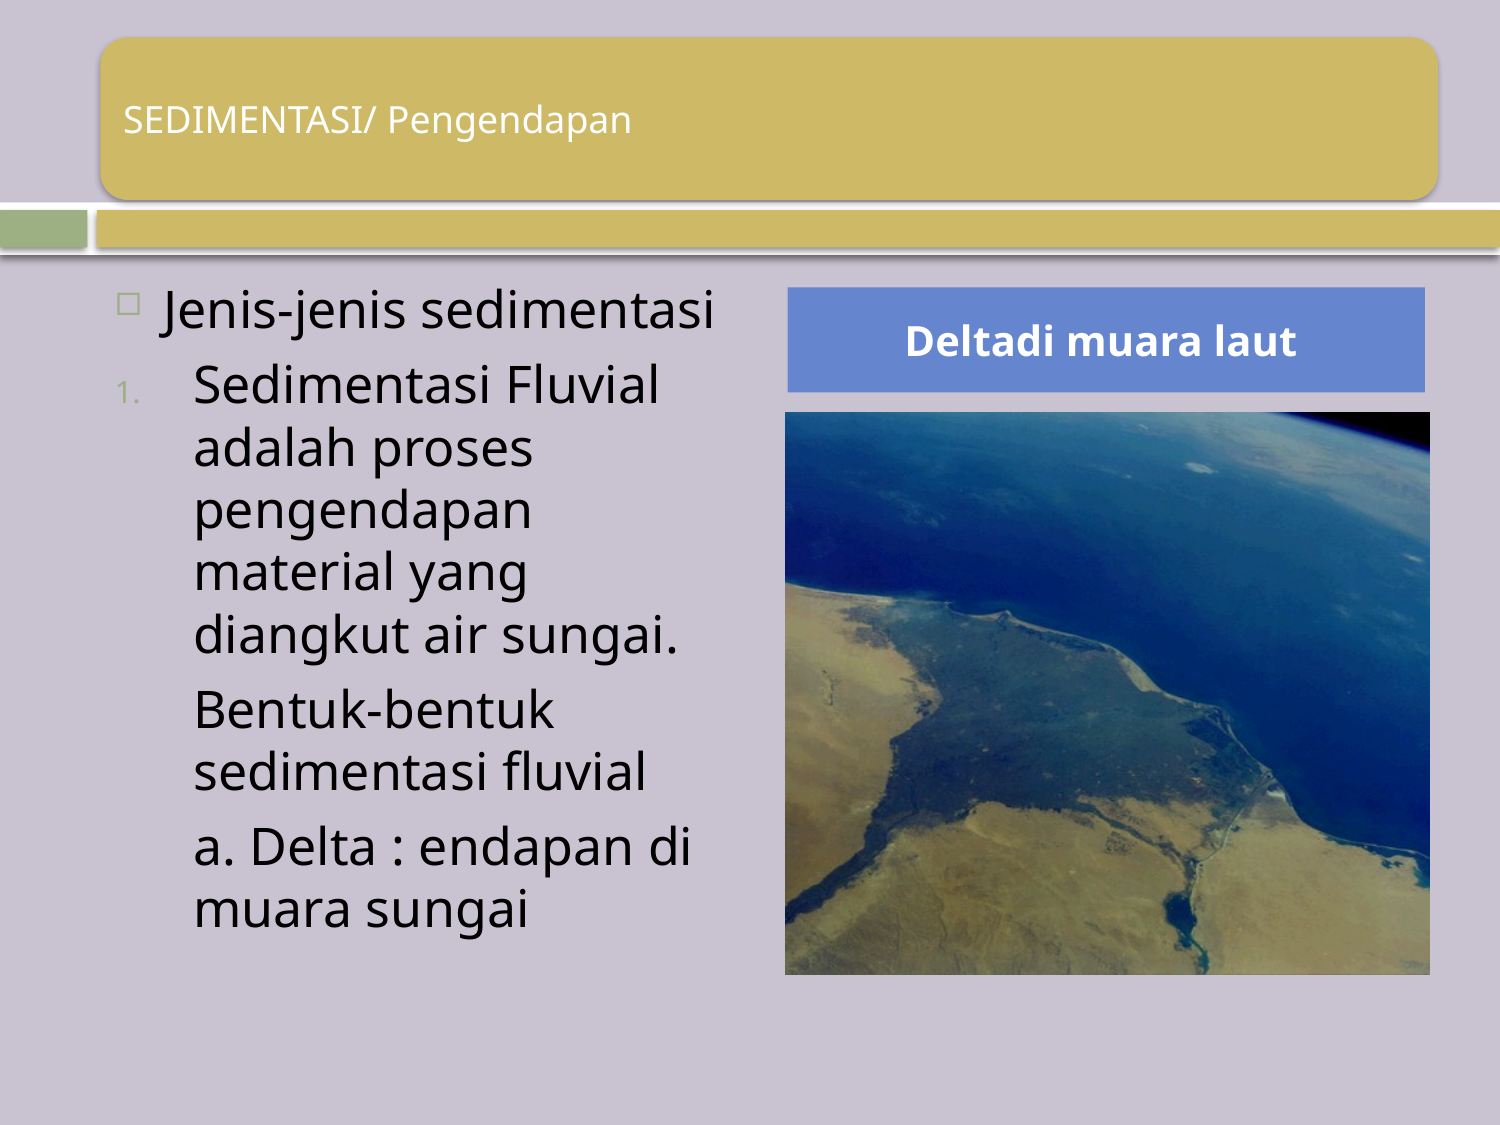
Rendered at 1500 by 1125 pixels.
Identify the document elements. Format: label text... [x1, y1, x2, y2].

list Deltadi muara laut [787, 287, 1425, 393]
list Jenis-jenis sedimentasi Sedimentasi Fluvial adalah proses pengendapan material yang diangkut air sungai. Bentuk-bentuk sedimentasi fluvial a. Delta : endapan di muara sungai [99, 269, 738, 988]
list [784, 412, 1430, 976]
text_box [100, 37, 1439, 201]
